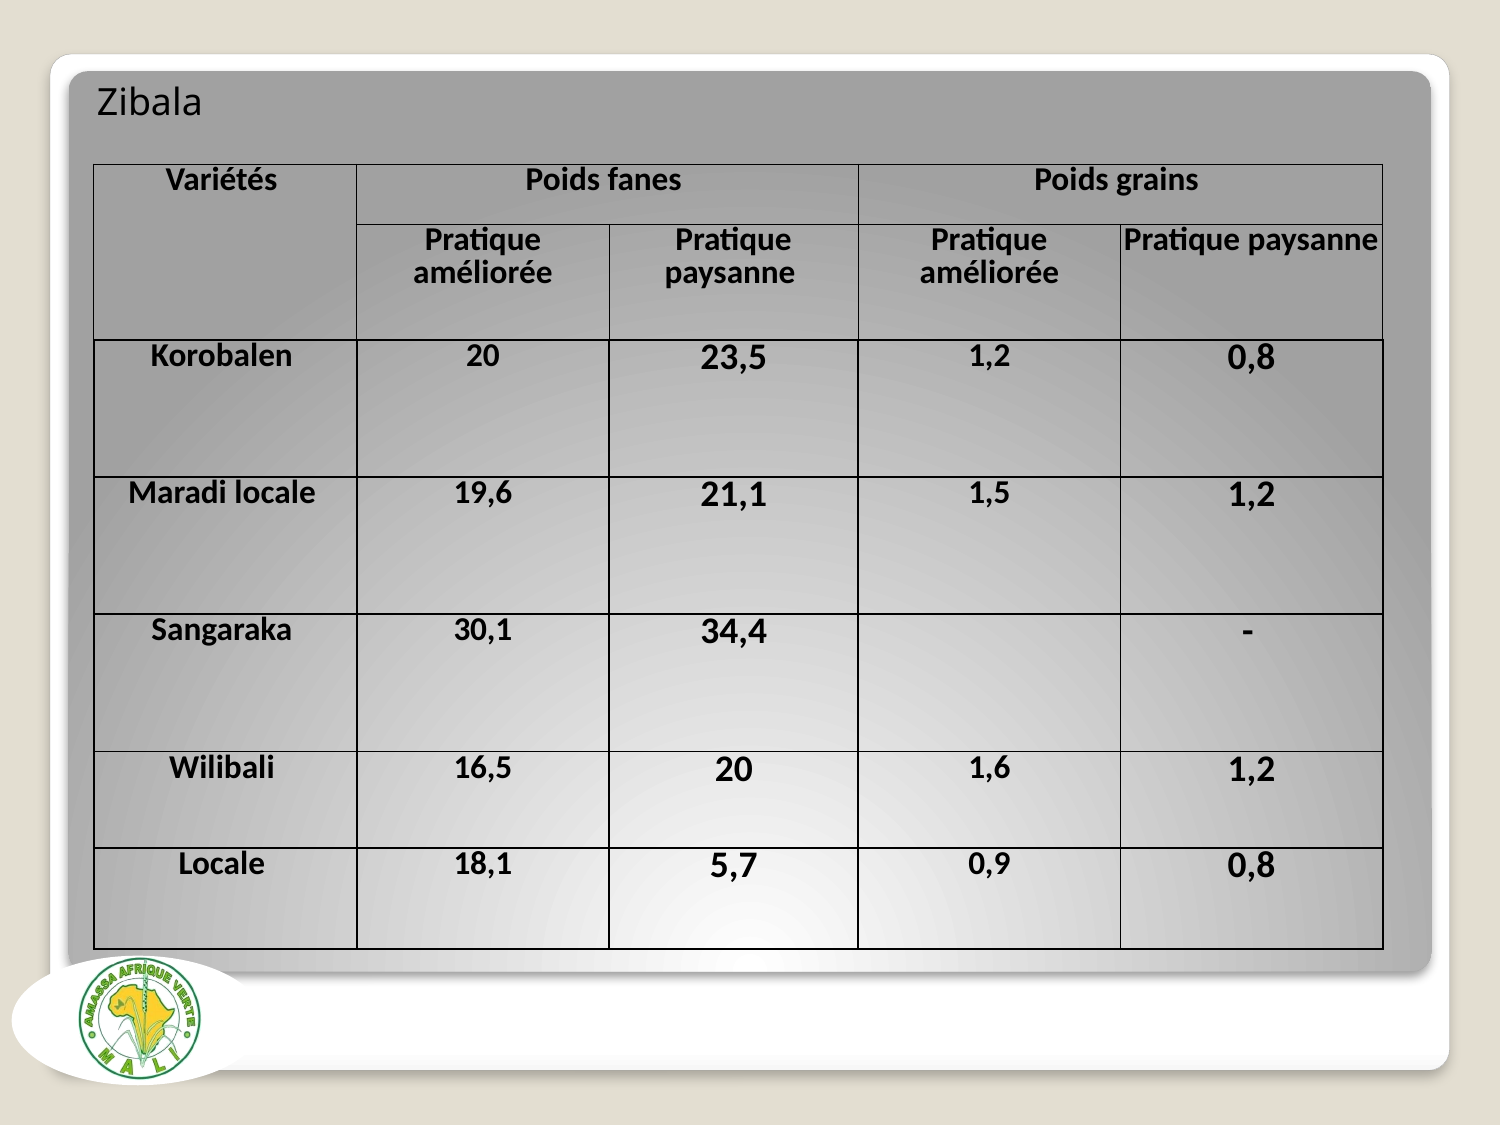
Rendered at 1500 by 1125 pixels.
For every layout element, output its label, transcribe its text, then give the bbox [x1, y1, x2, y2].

table_cell 20 [358, 341, 608, 476]
table_cell 1,2 [1121, 752, 1382, 847]
table_cell 1,2 [1121, 478, 1382, 613]
text_box Zibala [82, 70, 631, 175]
table_cell 34,4 [610, 615, 857, 751]
table_cell 20 [610, 752, 857, 847]
table_header Variétés [94, 165, 356, 339]
table_cell 0,9 [859, 849, 1120, 948]
table_cell 1,6 [859, 752, 1120, 847]
table_cell Pratique améliorée [859, 225, 1120, 339]
table_header Poids fanes [357, 165, 858, 224]
table_cell 16,5 [358, 752, 608, 847]
table_cell 30,1 [358, 615, 608, 751]
table_cell Pratique paysanne [610, 225, 858, 339]
table_cell - [1121, 615, 1382, 751]
table_cell 1,5 [859, 478, 1120, 613]
table_cell 23,5 [610, 341, 857, 476]
table_cell 0,8 [1121, 341, 1382, 476]
table_cell 1,2 [859, 341, 1120, 476]
table_header Poids grains [859, 165, 1382, 224]
table_cell Pratique paysanne [1121, 225, 1382, 339]
table_cell [859, 615, 1120, 751]
table_cell 19,6 [358, 478, 608, 613]
table_cell Wilibali [95, 752, 356, 847]
table_cell 21,1 [610, 478, 857, 613]
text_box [11, 948, 265, 1091]
table_cell Sangaraka [95, 615, 356, 751]
table_cell Maradi locale [95, 478, 356, 613]
table_cell 0,8 [1121, 849, 1382, 948]
table_cell Korobalen [95, 341, 356, 476]
table_cell 18,1 [358, 849, 608, 948]
table_cell Pratique améliorée [357, 225, 609, 339]
table_cell 5,7 [610, 849, 857, 948]
table_cell Locale [95, 849, 356, 948]
